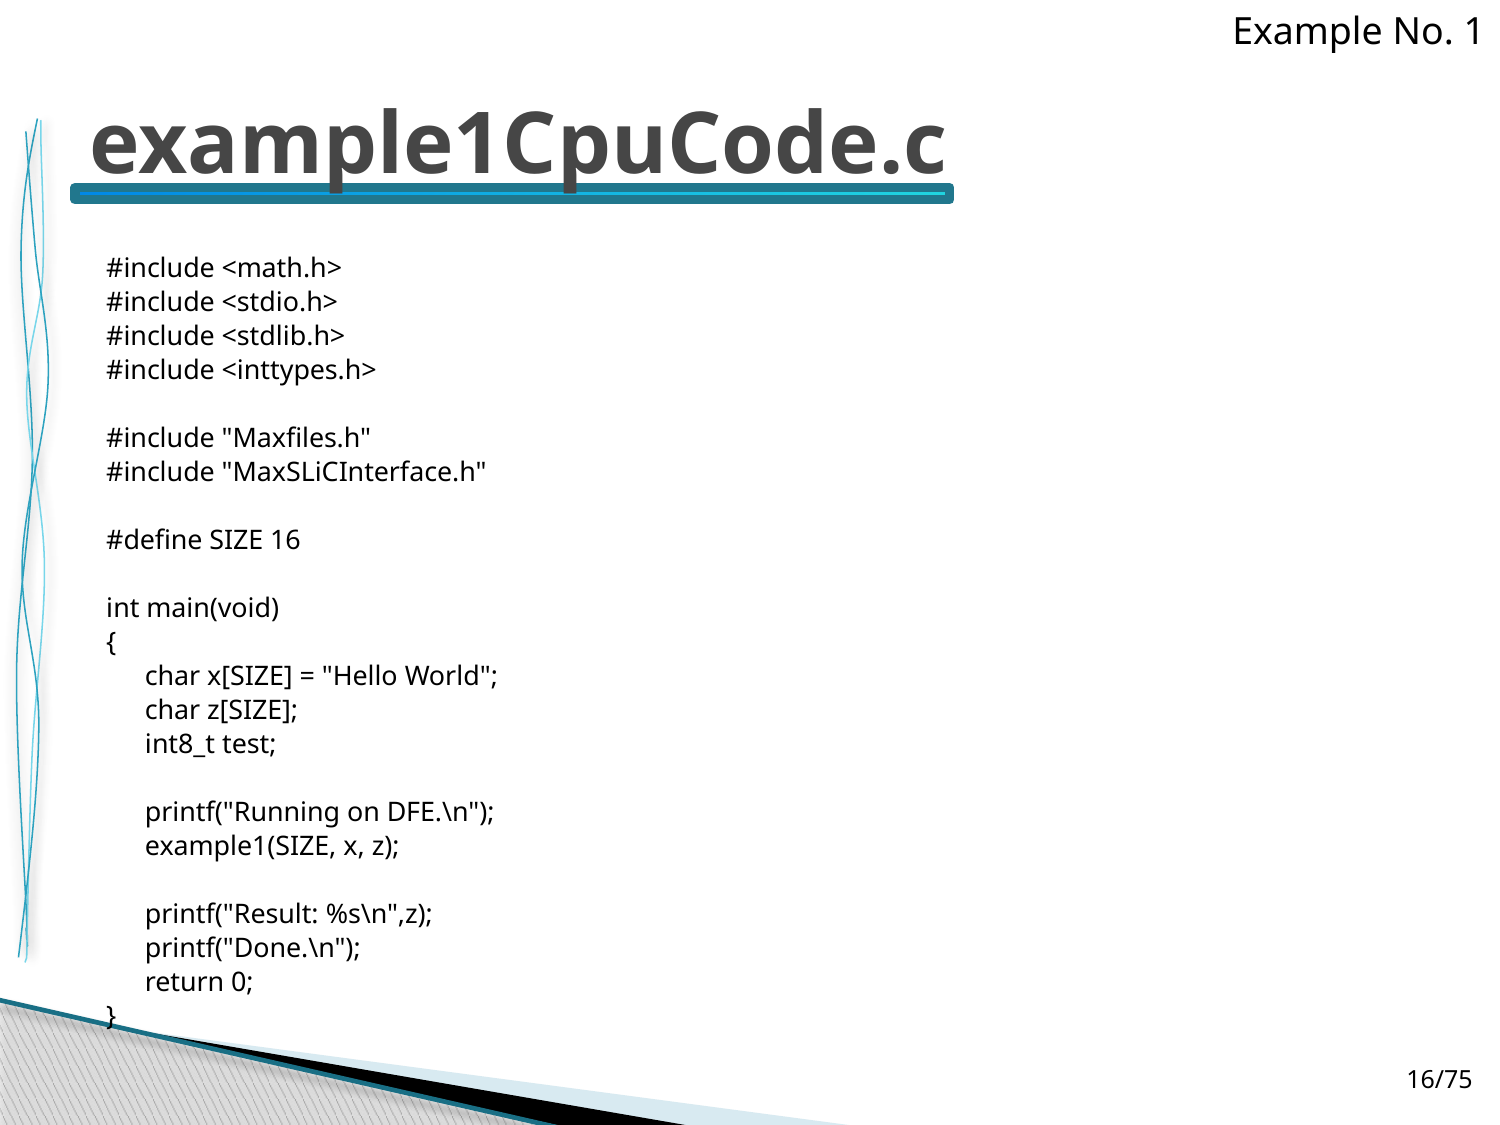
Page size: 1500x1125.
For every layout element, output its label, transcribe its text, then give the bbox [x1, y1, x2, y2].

list #include <math.h> #include <stdio.h> #include <stdlib.h> #include <inttypes.h> #include "Maxfiles.h" #include "MaxSLiCInterface.h" #define SIZE 16 int main(void) { char x[SIZE] = "Hello World"; char z[SIZE]; int8_t test; printf("Running on DFE.\n"); example1(SIZE, x, z); printf("Result: %s\n",z); printf("Done.\n"); return 0; } [75, 243, 1425, 1050]
title example1CpuCode.c [75, 45, 1425, 233]
list Example No. 1 [1074, 0, 1500, 63]
